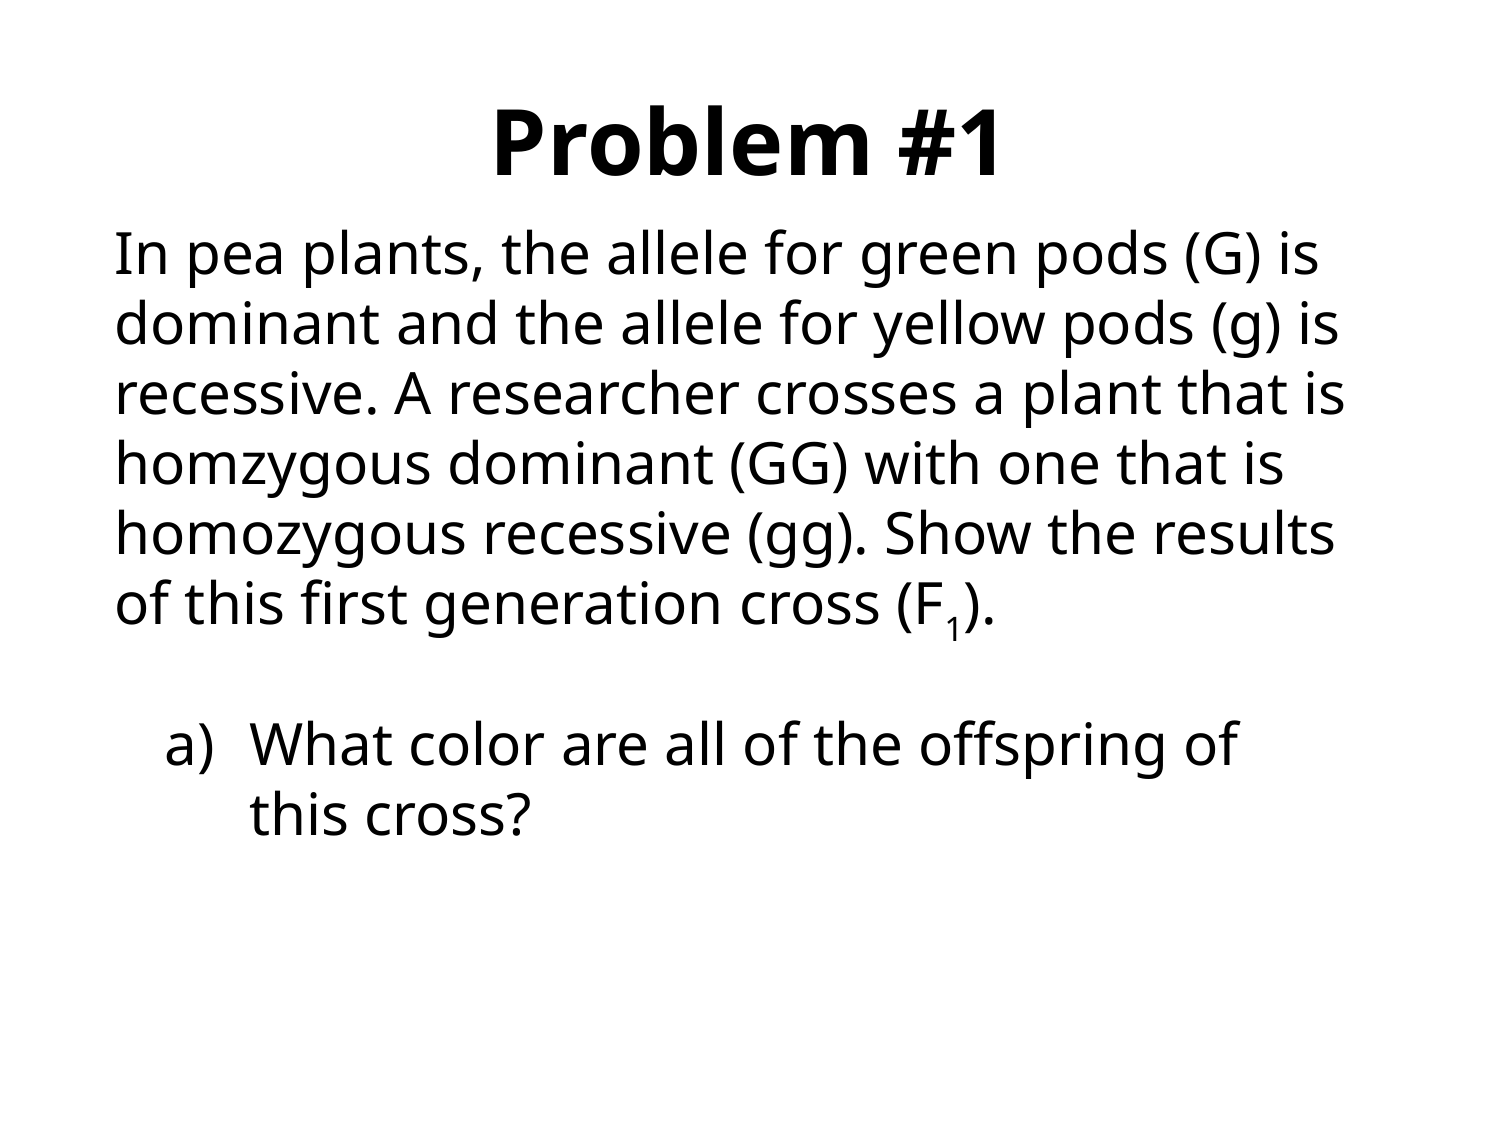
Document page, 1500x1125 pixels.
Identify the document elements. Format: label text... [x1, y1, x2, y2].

text_box What color are all of the offspring of this cross? [150, 699, 1375, 855]
title Problem #1 [74, 44, 1426, 233]
text_box In pea plants, the allele for green pods (G) is dominant and the allele for yellow pods (g) is recessive. A researcher crosses a plant that is homzygous dominant (GG) with one that is homozygous recessive (gg). Show the results of this first generation cross (F1). [99, 208, 1363, 656]
